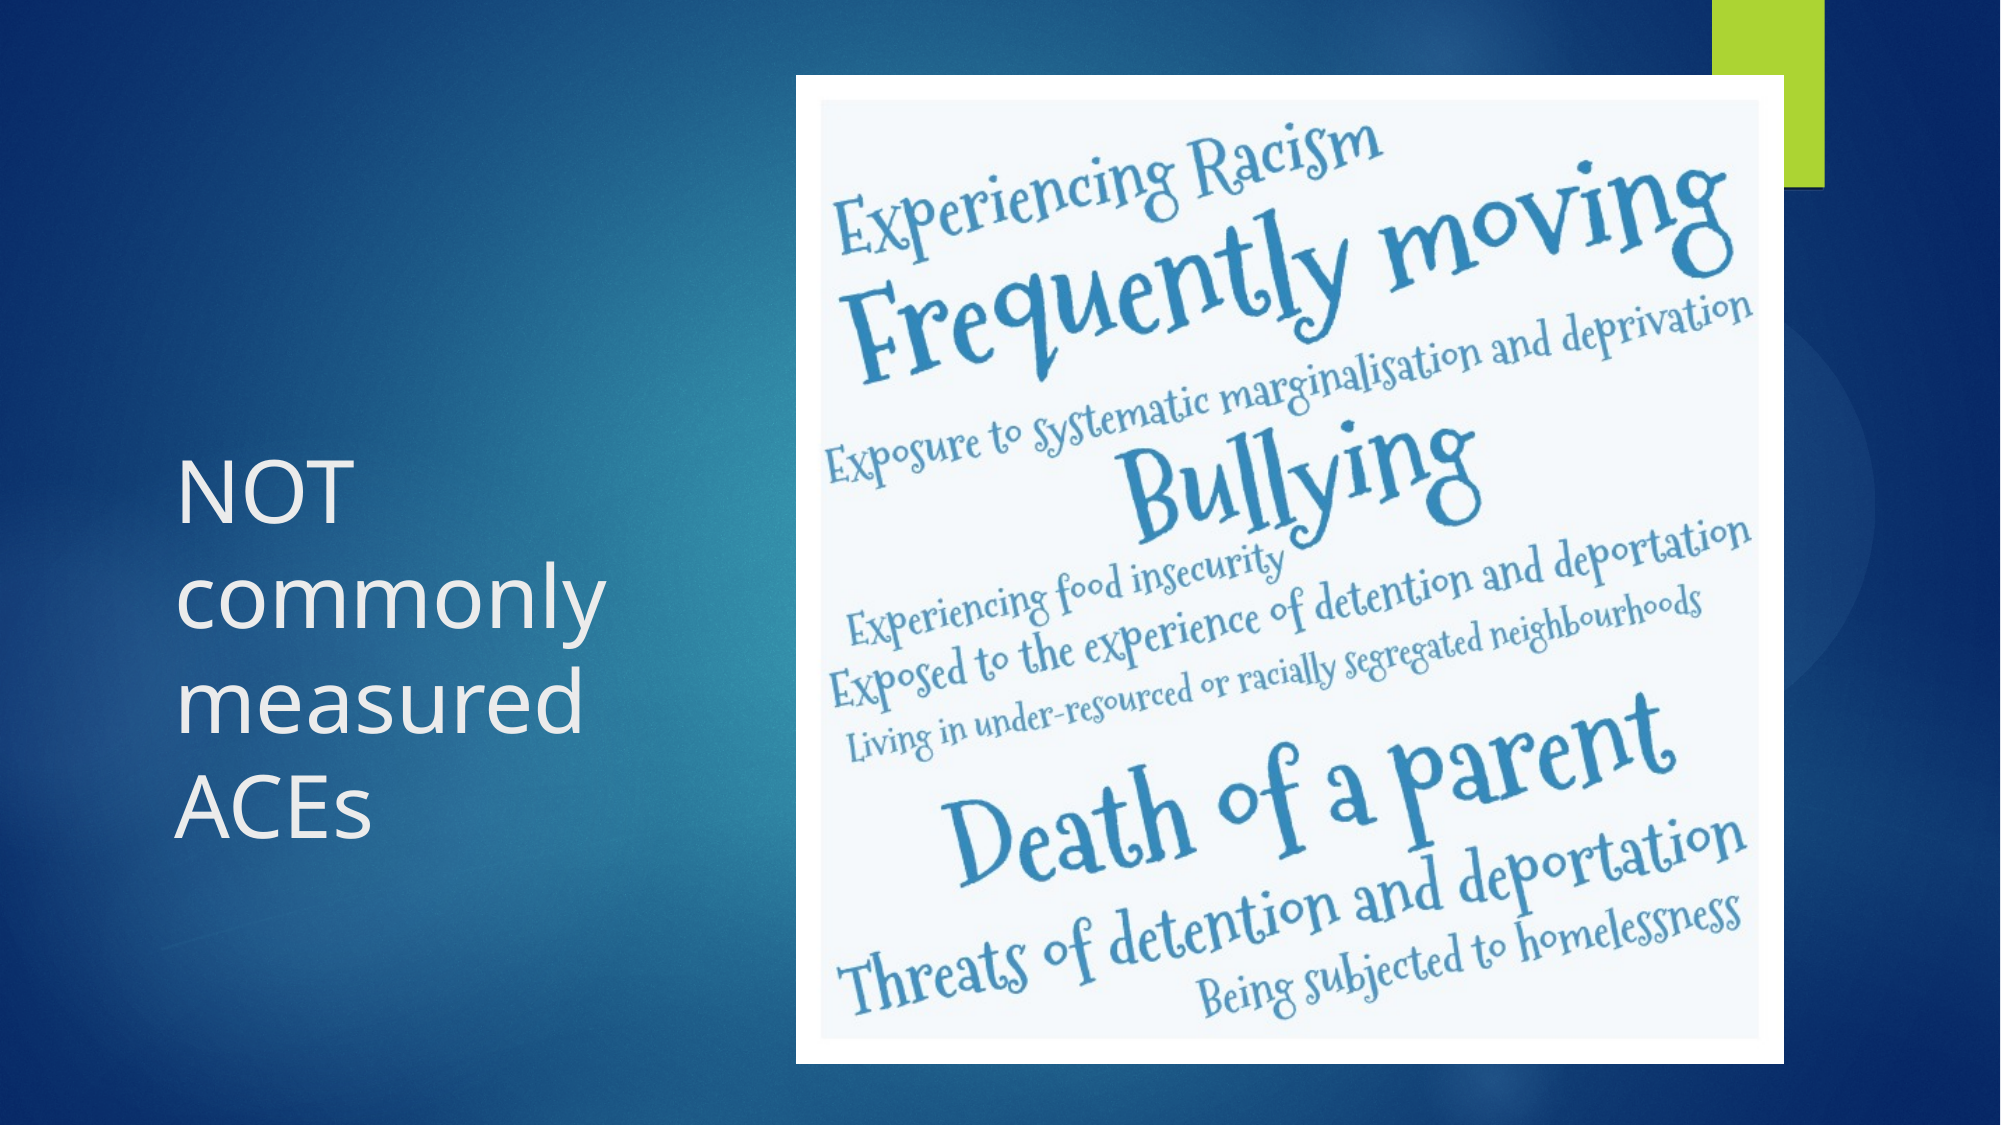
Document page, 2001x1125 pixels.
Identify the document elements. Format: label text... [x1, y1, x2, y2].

picture [0, 0, 2001, 1125]
title NOT commonly measured ACEs [159, 245, 703, 864]
